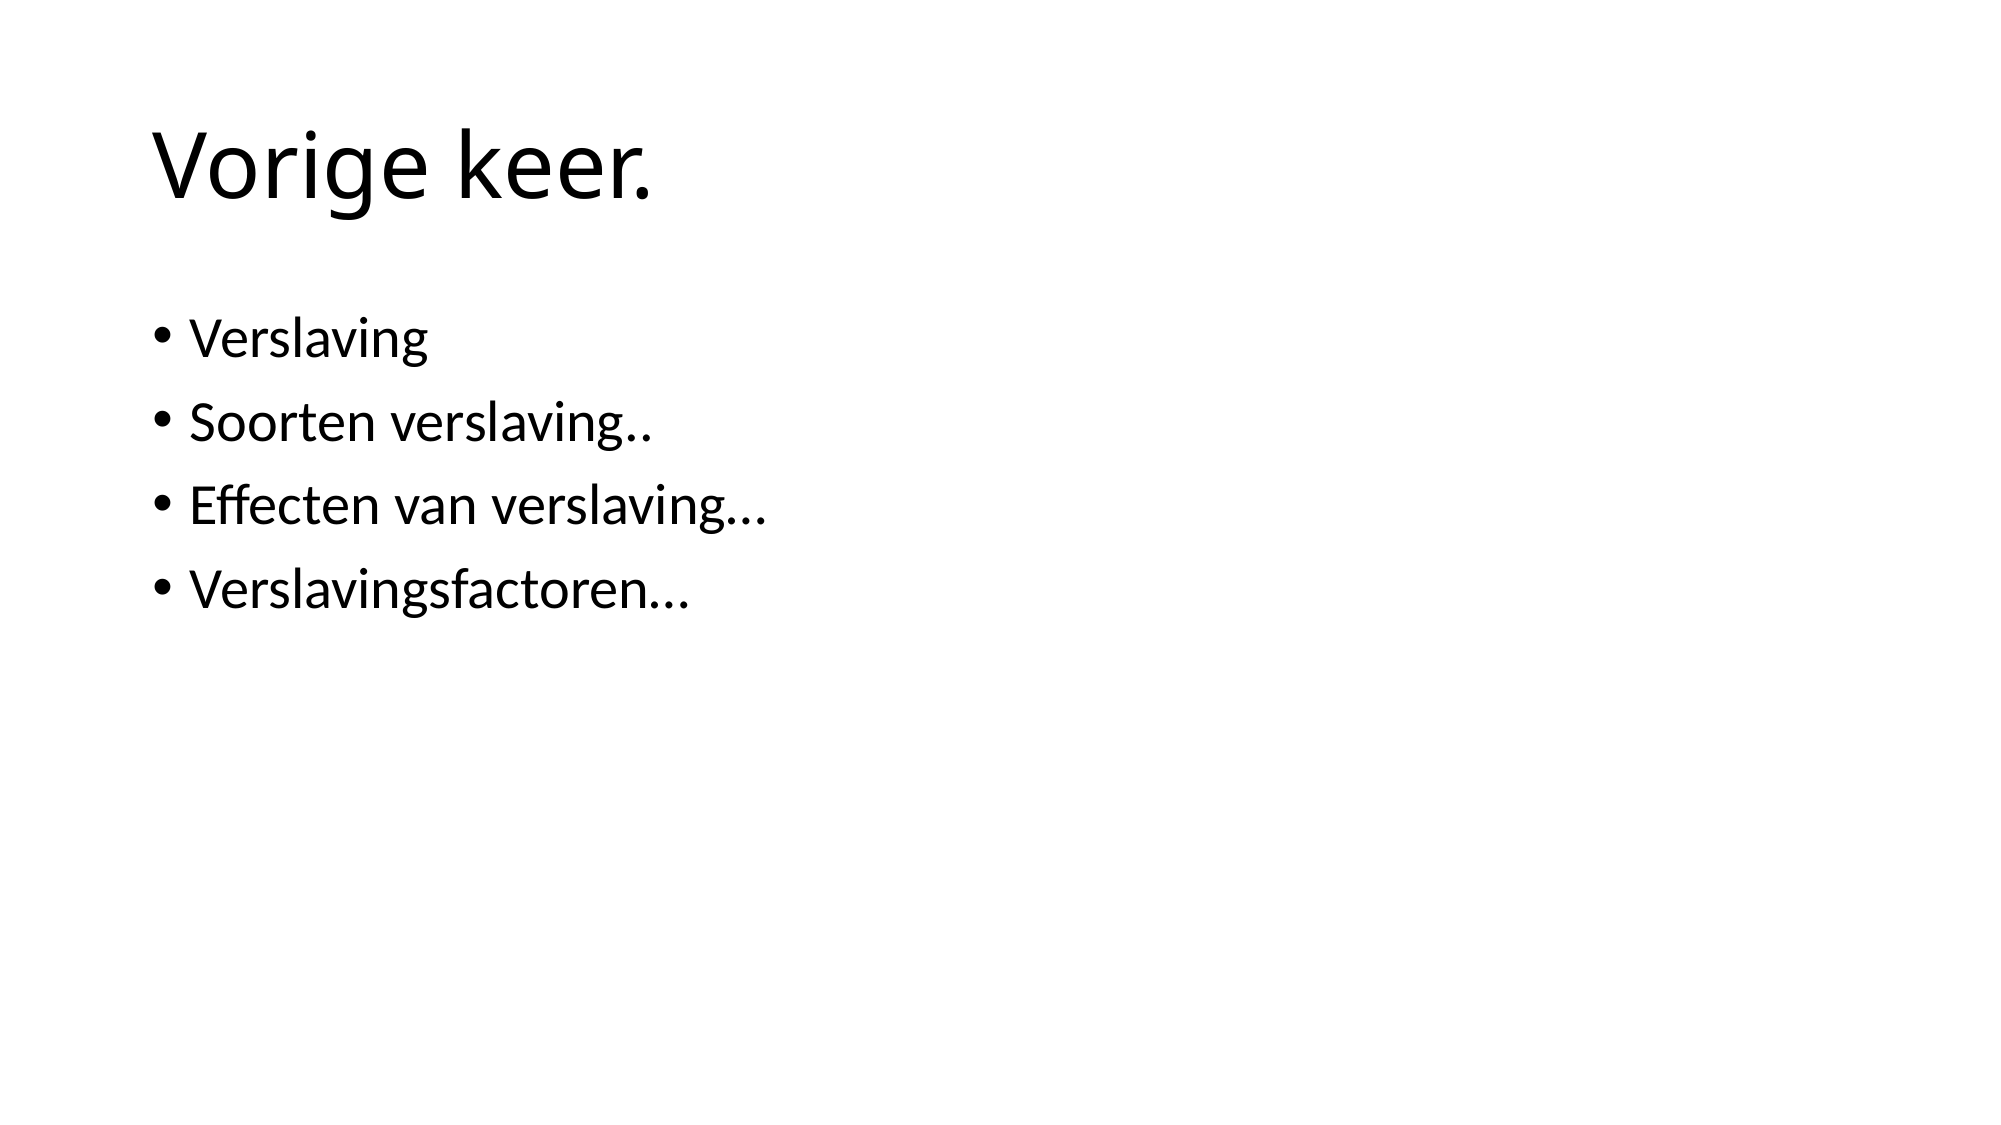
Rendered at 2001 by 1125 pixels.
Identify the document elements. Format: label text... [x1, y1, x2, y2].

list Verslaving Soorten verslaving.. Effecten van verslaving… Verslavingsfactoren… [137, 299, 1863, 1014]
title Vorige keer. [137, 59, 1863, 278]
